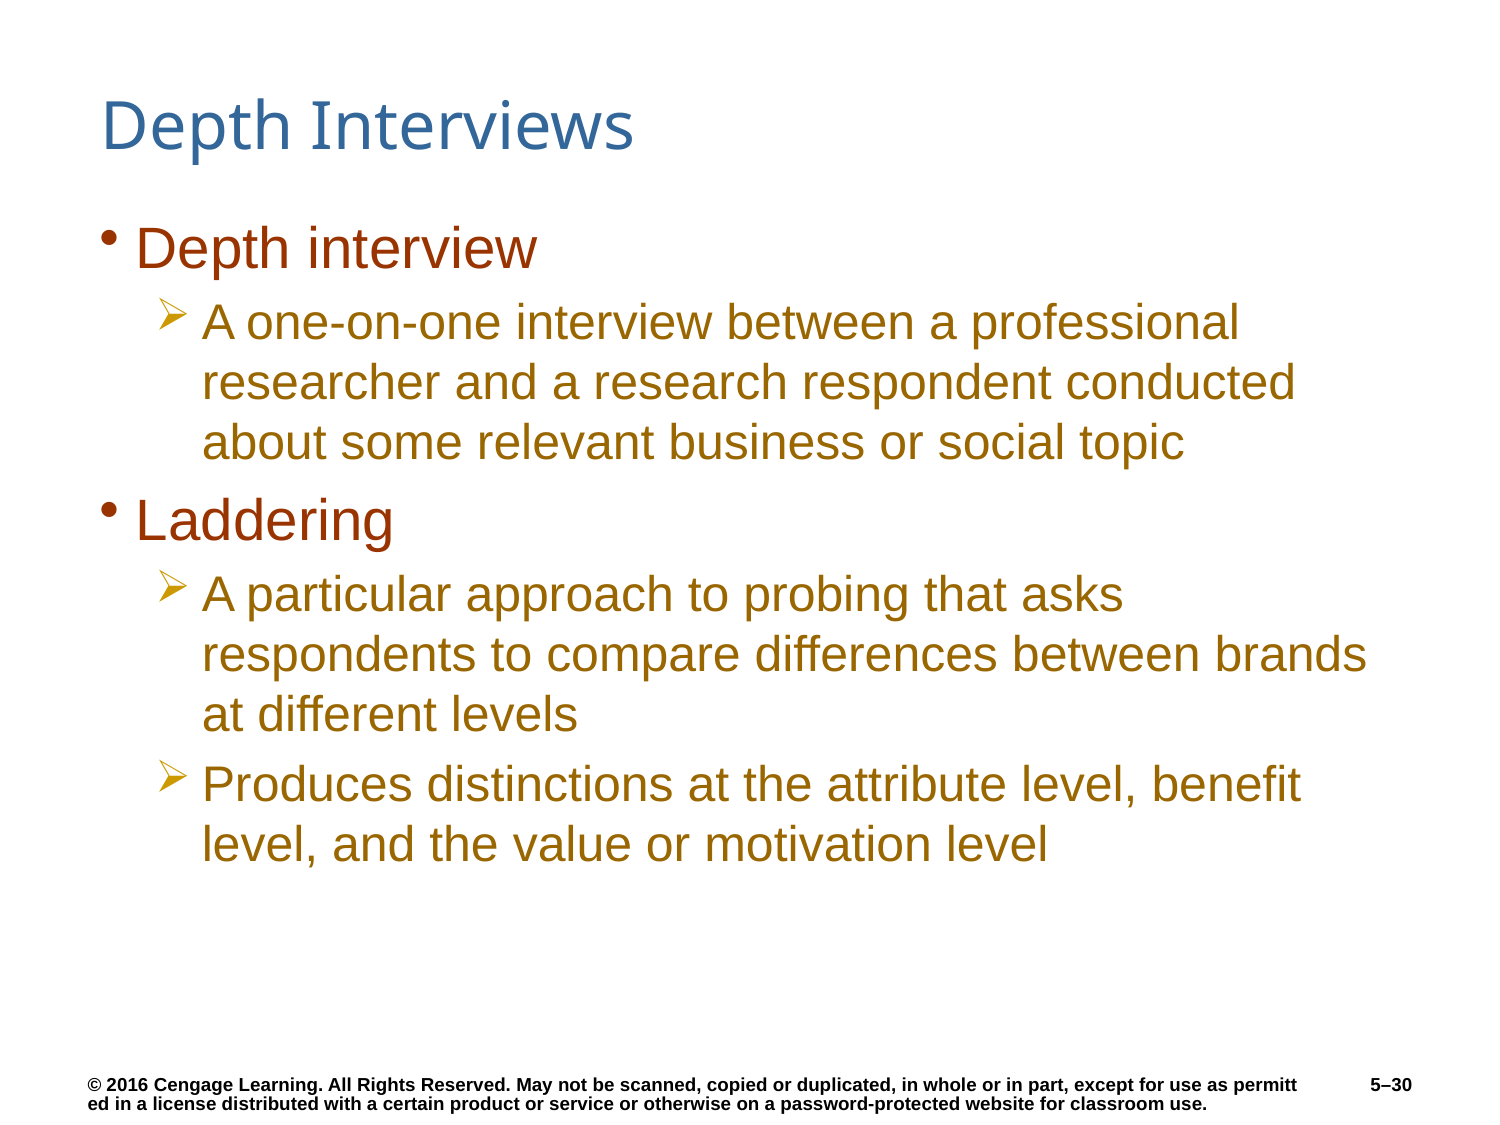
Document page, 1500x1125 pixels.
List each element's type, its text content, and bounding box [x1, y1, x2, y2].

list Depth interview A one-on-one interview between a professional researcher and a research respondent conducted about some relevant business or social topic Laddering A particular approach to probing that asks respondents to compare differences between brands at different levels Produces distinctions at the attribute level, benefit level, and the value or motivation level [84, 202, 1414, 1013]
slide_number 5–30 [1050, 1042, 1413, 1103]
title Depth Interviews [85, 75, 1411, 171]
footer © 2016 Cengage Learning. All Rights Reserved. May not be scanned, copied or duplicated, in whole or in part, except for use as permitted in a license distributed with a certain product or service or otherwise on a password-protected website for classroom use. [87, 1057, 1050, 1103]
